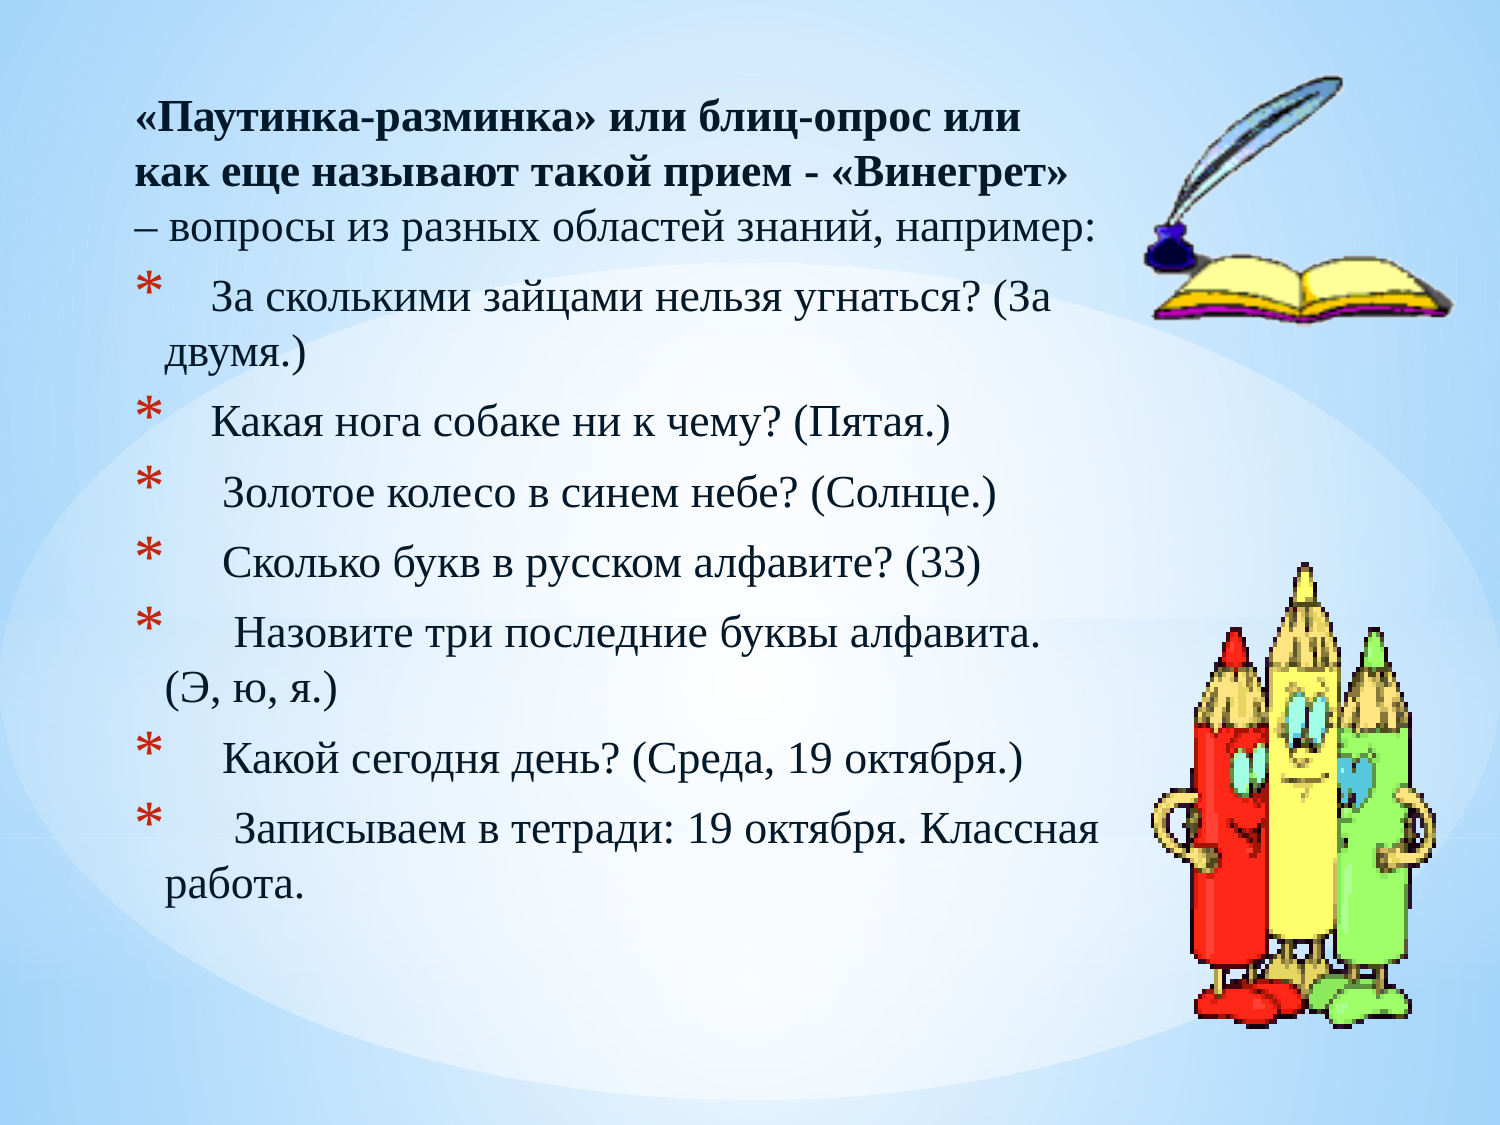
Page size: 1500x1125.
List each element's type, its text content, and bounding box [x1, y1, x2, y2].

picture [1104, 30, 1483, 327]
list «Паутинка-разминка» или блиц-опрос или как еще называют такой прием - «Винегрет» – вопросы из разных областей знаний, например: За сколькими зайцами нельзя угнаться? (За двумя.) Какая нога собаке ни к чему? (Пятая.) Золотое колесо в синем небе? (Солнце.) Сколько букв в русском алфавите? (33) Назовите три последние буквы алфавита. (Э, ю, я.) Какой сегодня день? (Среда, 19 октября.) Записываем в тетради: 19 октября. Классная работа. [112, 78, 1117, 1024]
picture [1151, 562, 1436, 1036]
